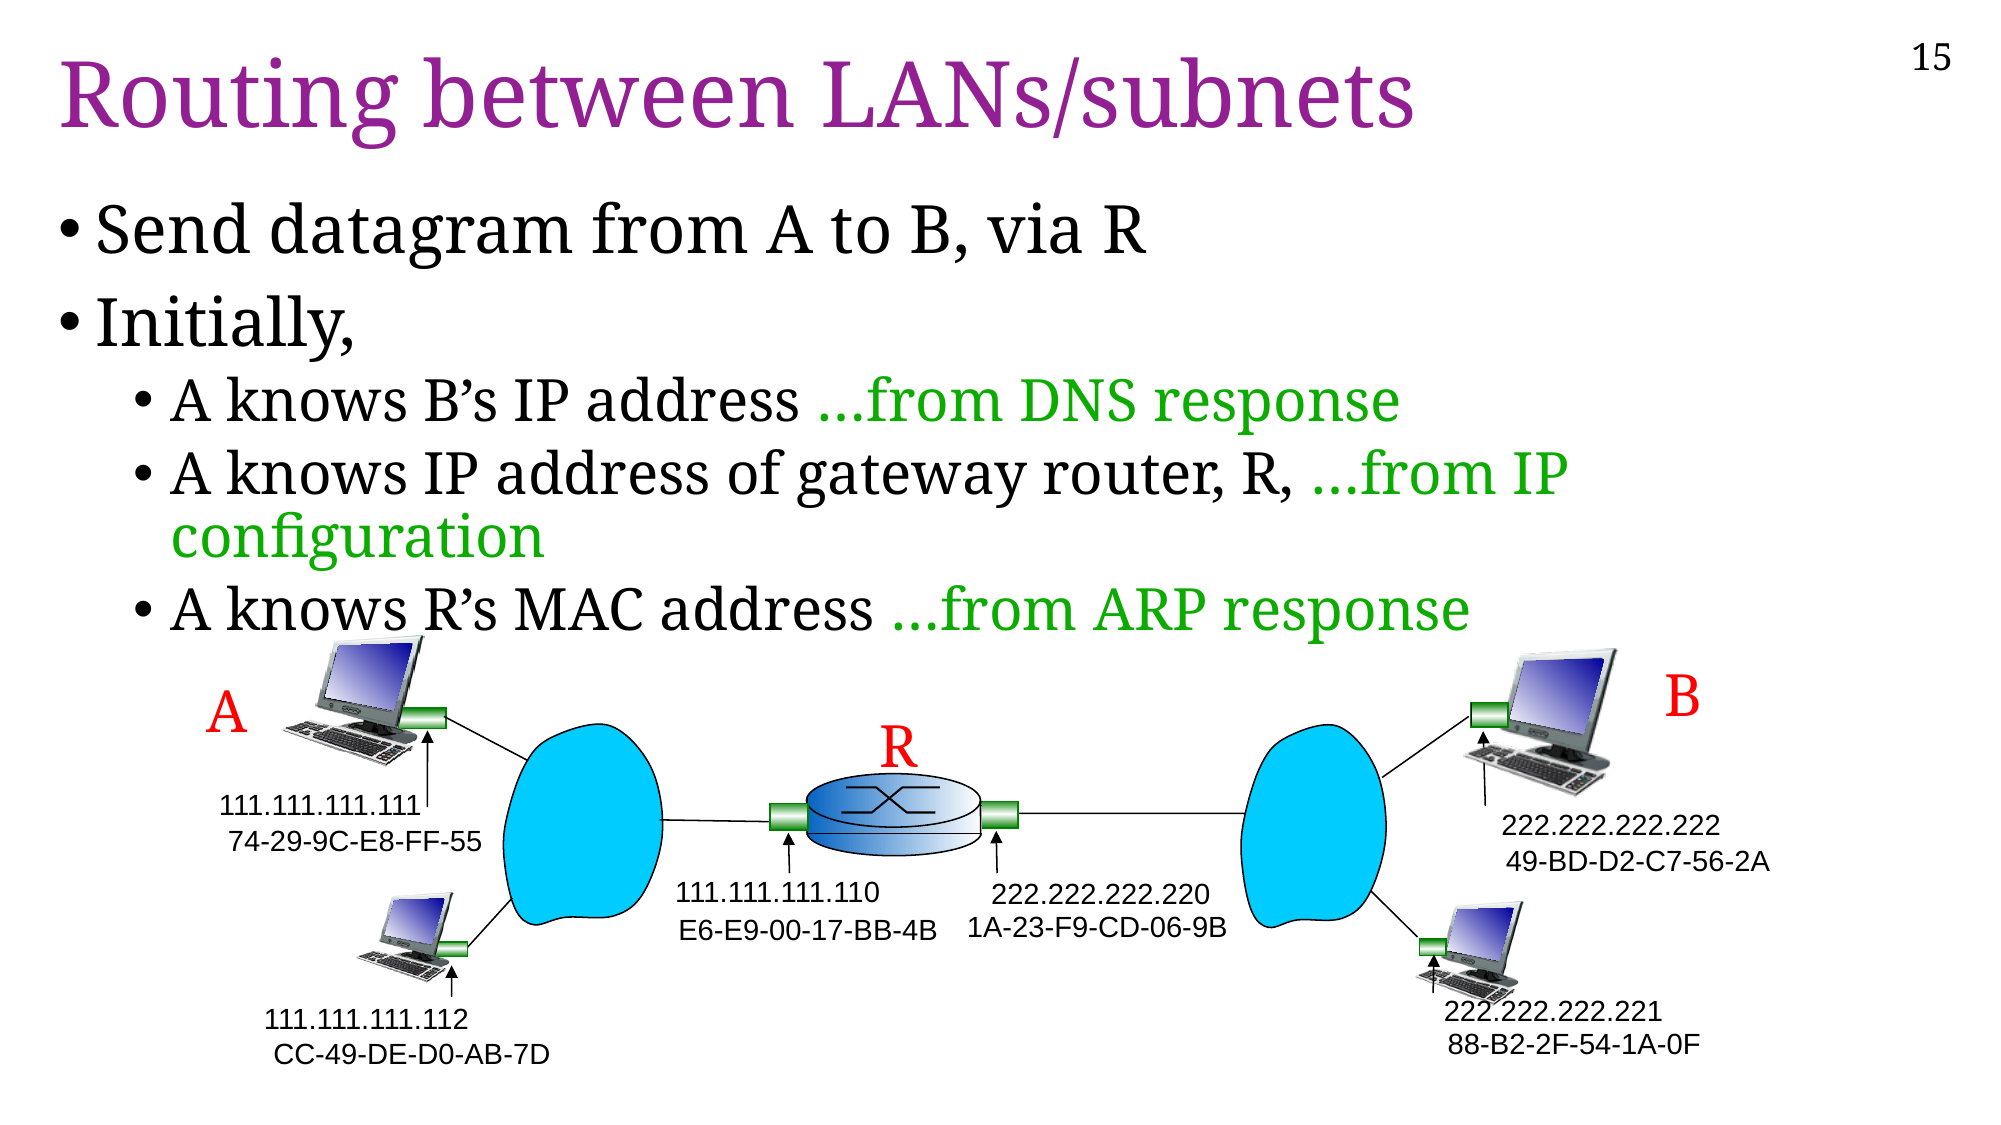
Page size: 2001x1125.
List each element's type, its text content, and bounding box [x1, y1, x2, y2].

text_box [183, 629, 1812, 1088]
title Routing between LANs/subnets [43, 25, 1953, 171]
list Send datagram from A to B, via R Initially, A knows B’s IP address …from DNS response A knows IP address of gateway router, R, …from IP configuration A knows R’s MAC address …from ARP response [43, 188, 1953, 602]
